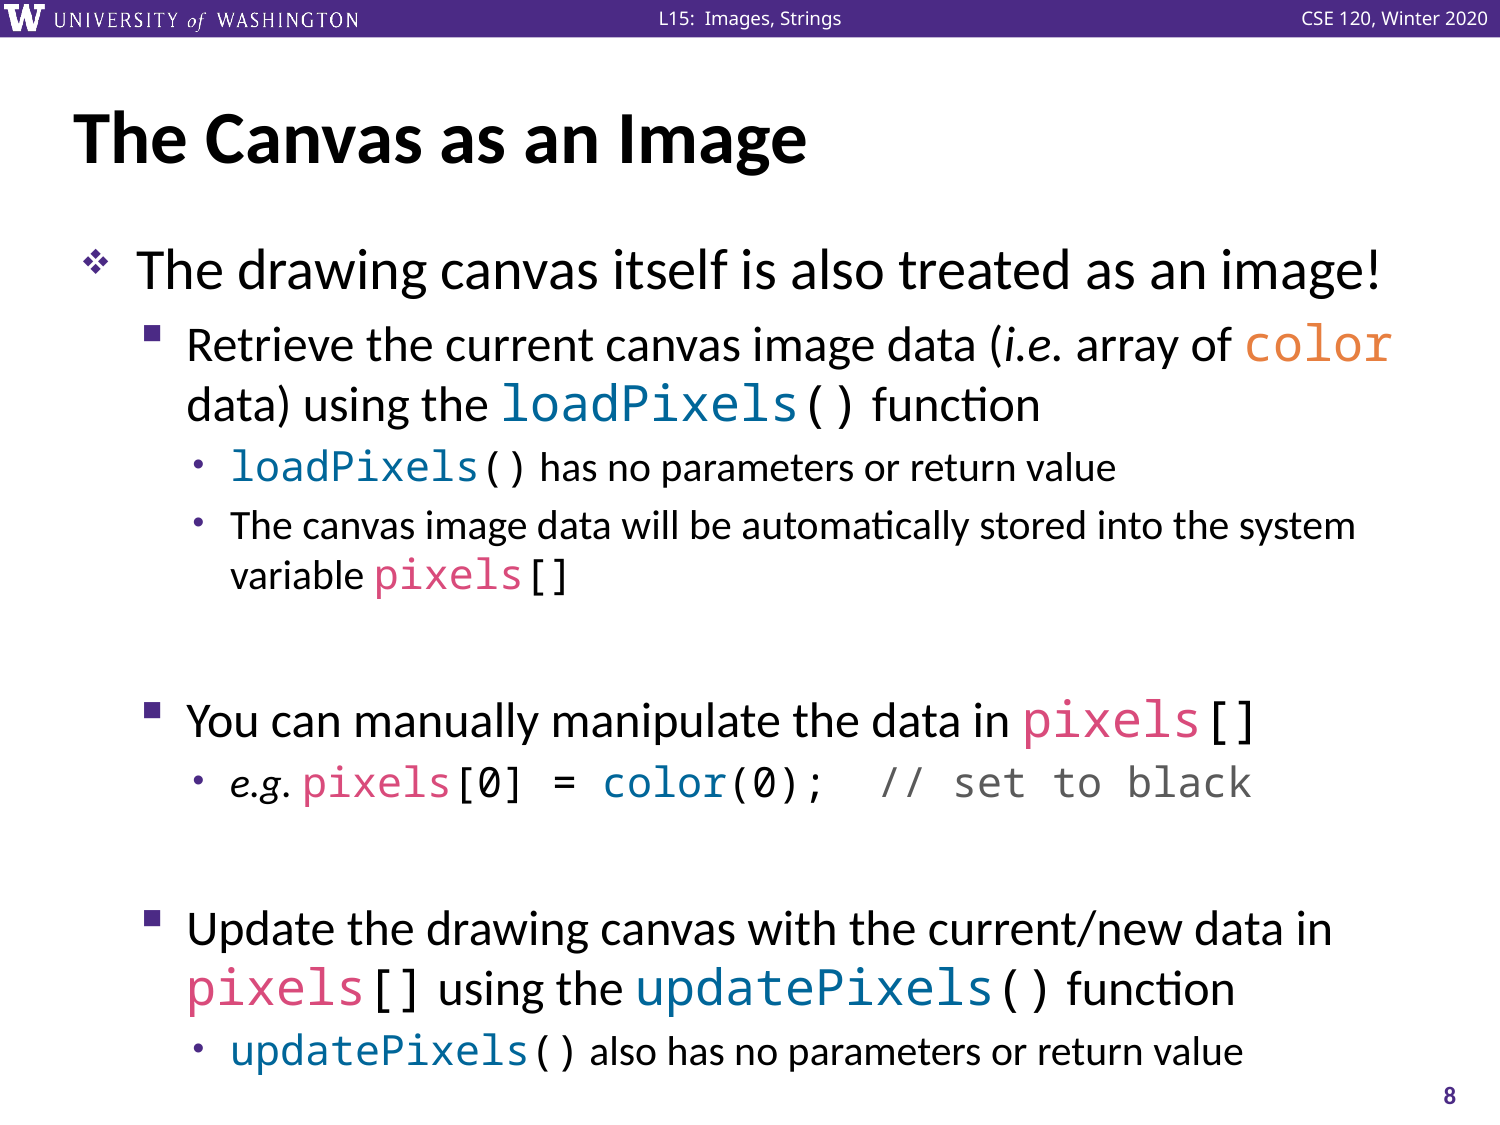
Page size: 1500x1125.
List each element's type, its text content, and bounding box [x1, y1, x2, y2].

title The Canvas as an Image [58, 71, 1438, 197]
slide_number 8 [1400, 1065, 1500, 1125]
picture [4, 4, 358, 32]
list The drawing canvas itself is also treated as an image! Retrieve the current canvas image data (i.e. array of color data) using the loadPixels() function loadPixels() has no parameters or return value The canvas image data will be automatically stored into the system variable pixels[] You can manually manipulate the data in pixels[] e.g. pixels[0] = color(0); // set to black Update the drawing canvas with the current/new data in pixels[] using the updatePixels() function updatePixels() also has no parameters or return value [64, 223, 1438, 1040]
